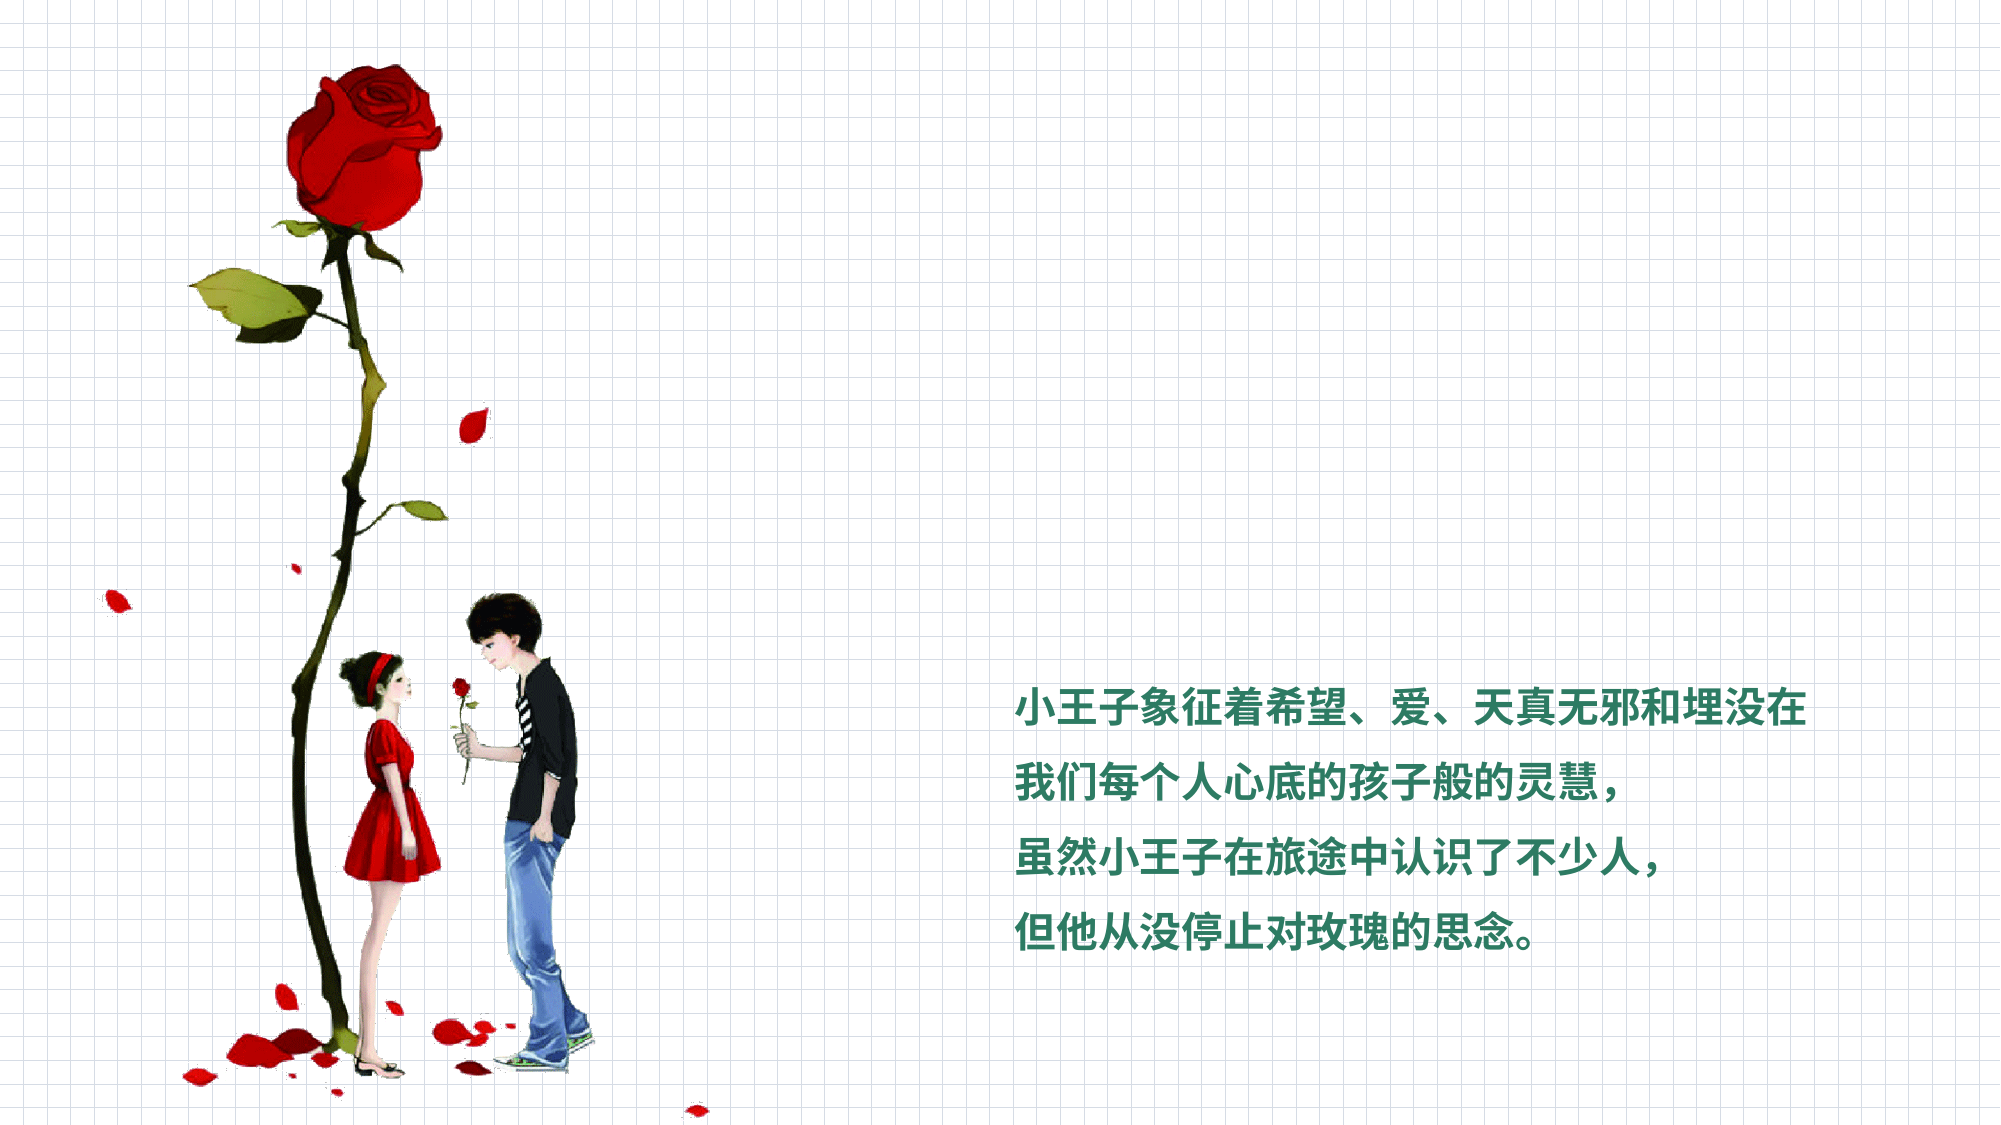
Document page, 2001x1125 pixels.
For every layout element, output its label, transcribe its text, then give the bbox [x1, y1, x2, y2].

text_box 小王子象征着希望、爱、天真无邪和埋没在 我们每个人心底的孩子般的灵慧， 虽然小王子在旅途中认识了不少人， 但他从没停止对玫瑰的思念。 [999, 648, 1868, 964]
picture [53, 23, 739, 1125]
